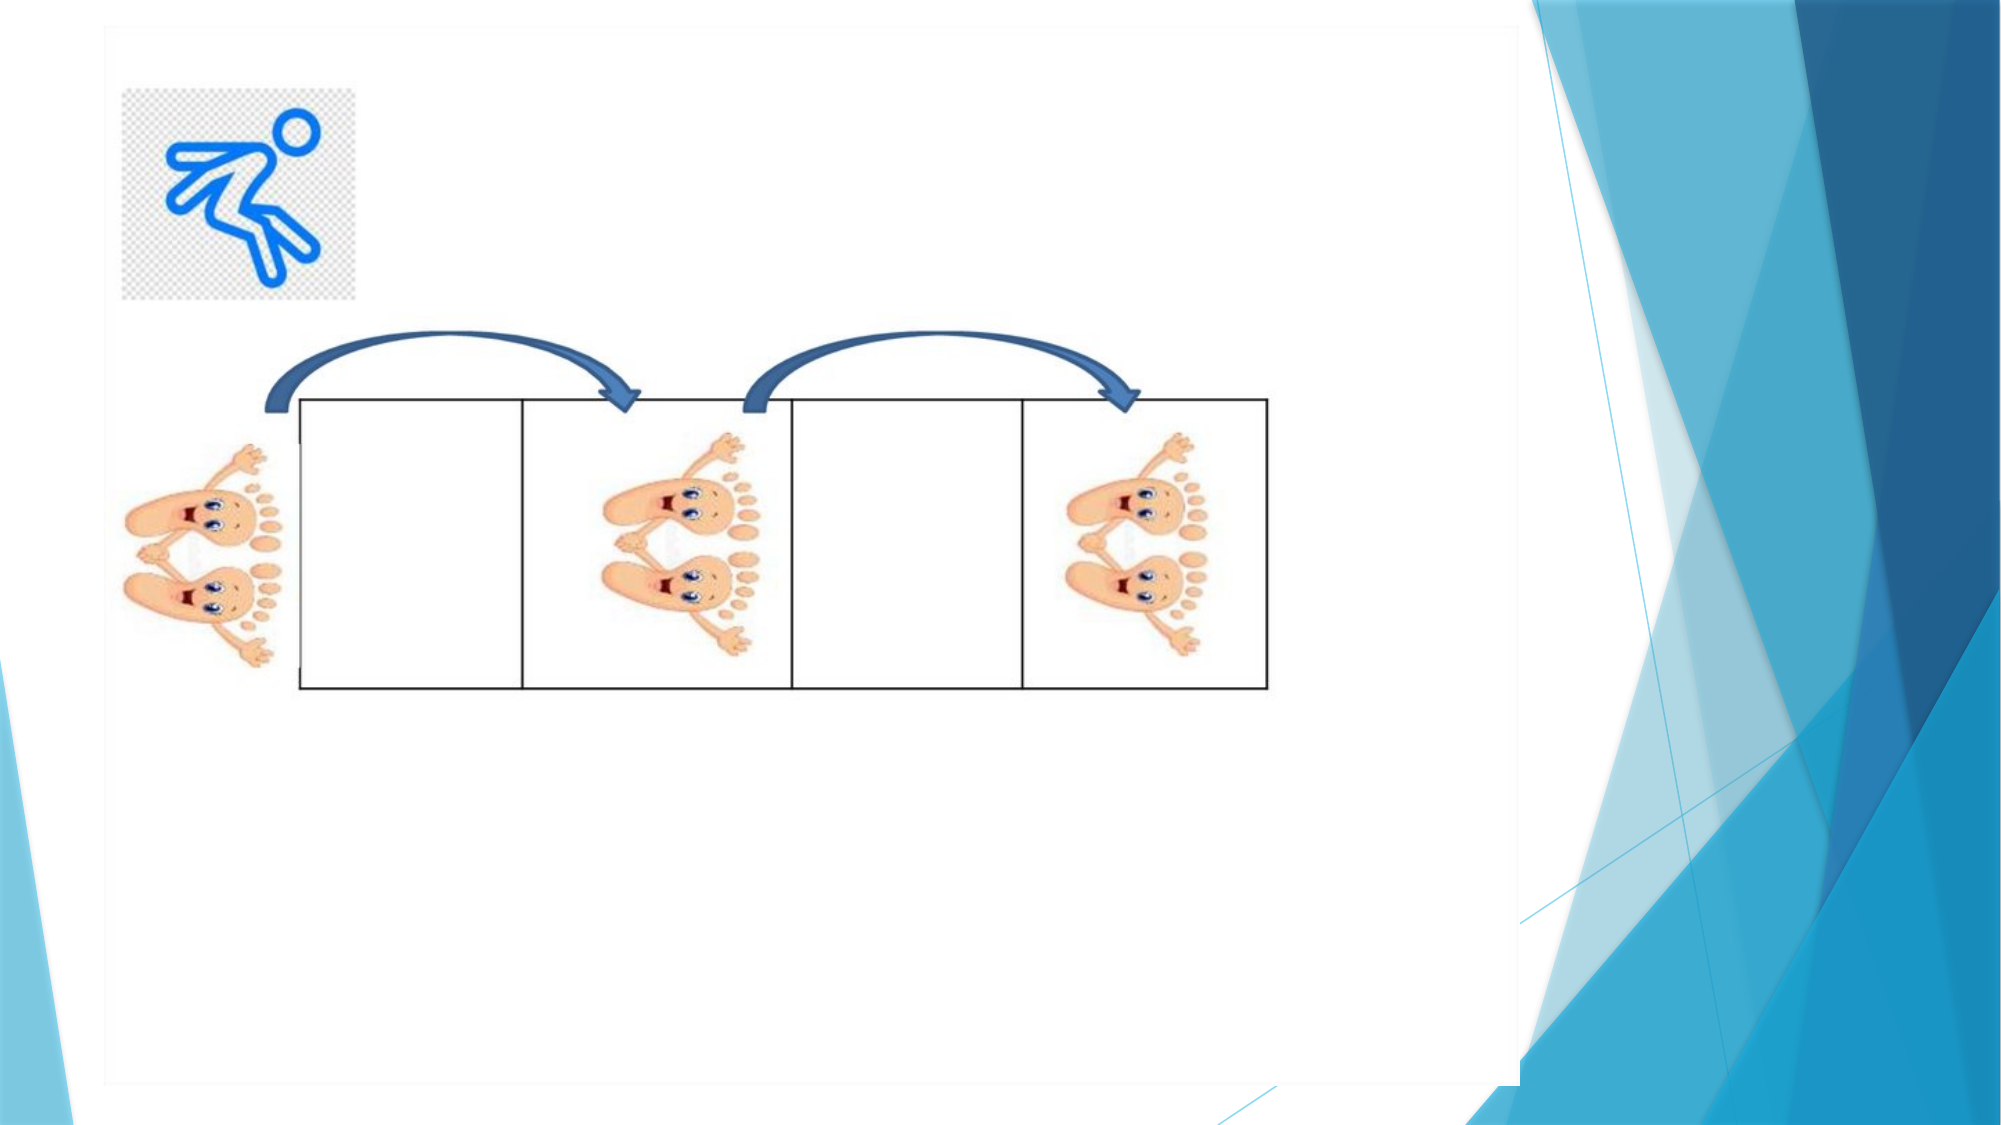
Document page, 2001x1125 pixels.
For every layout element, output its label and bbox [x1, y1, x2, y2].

picture [102, 24, 1520, 1086]
